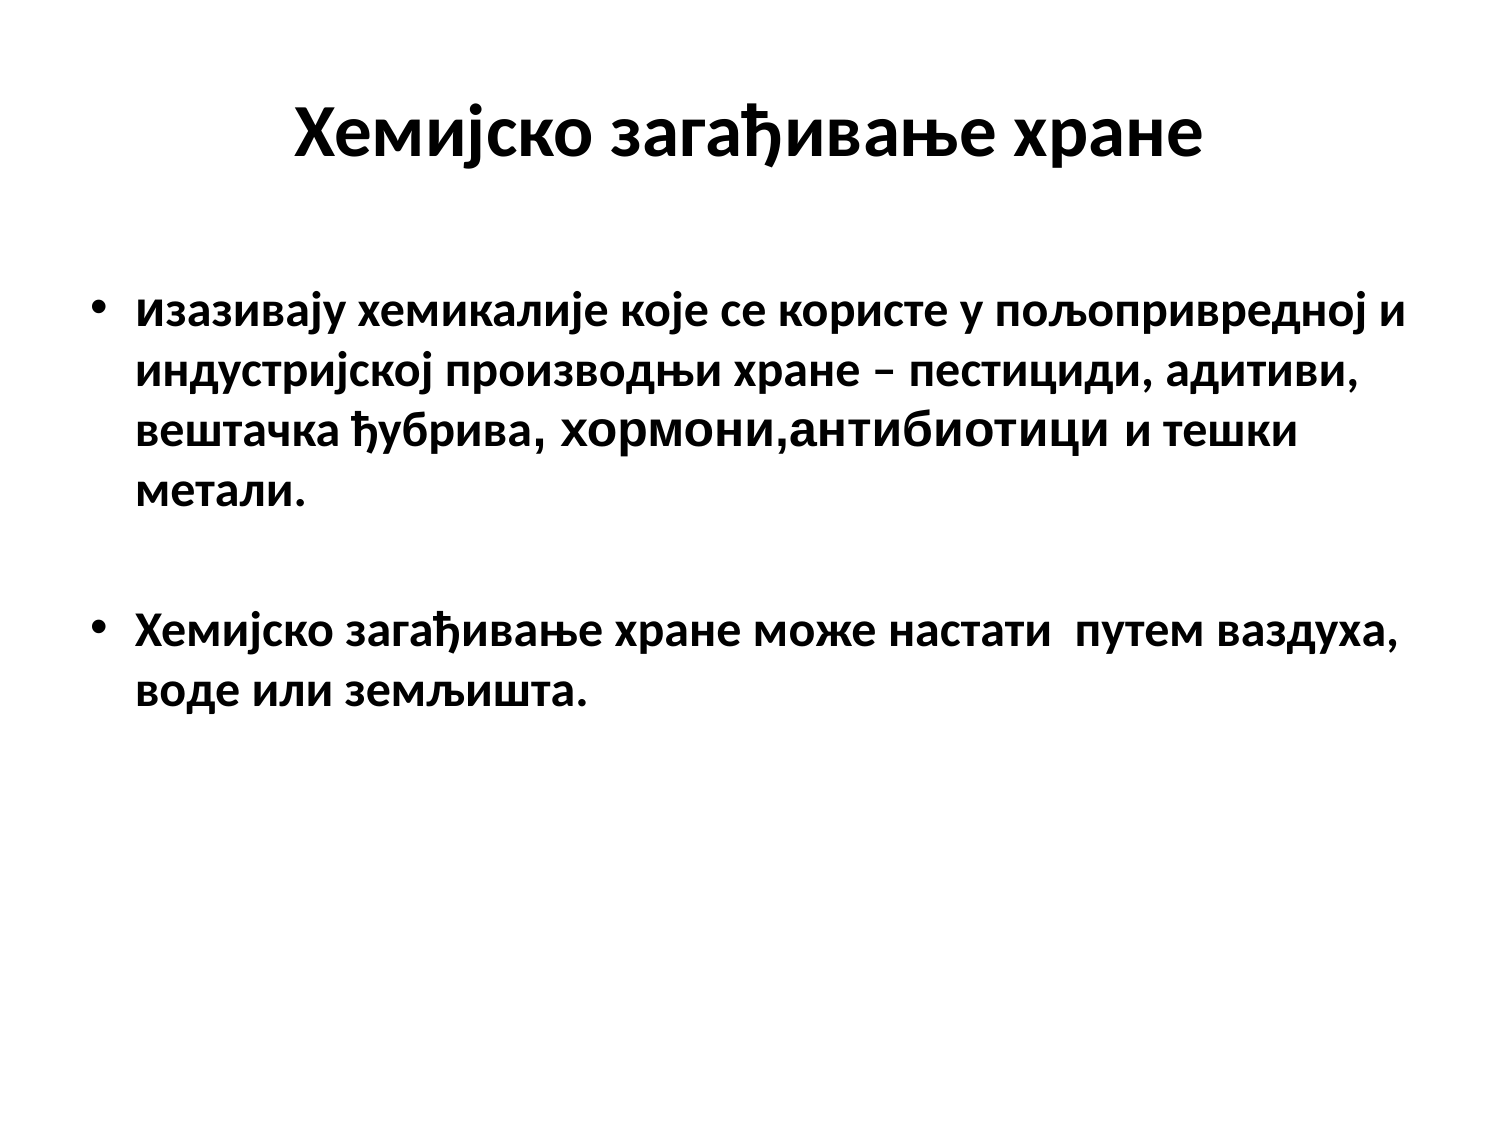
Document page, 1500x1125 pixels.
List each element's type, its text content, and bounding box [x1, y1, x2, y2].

list изазивају хемикалије које се користе у пољопривредној и индустријској производњи хране – пестициди, адитиви, вештачка ђубрива, хормони,антибиотици и тешки метали. Хемијско загађивање хране може настати путем ваздуха, воде или земљишта. [74, 268, 1426, 1012]
title Хемијско загађивање хране [74, 0, 1426, 172]
